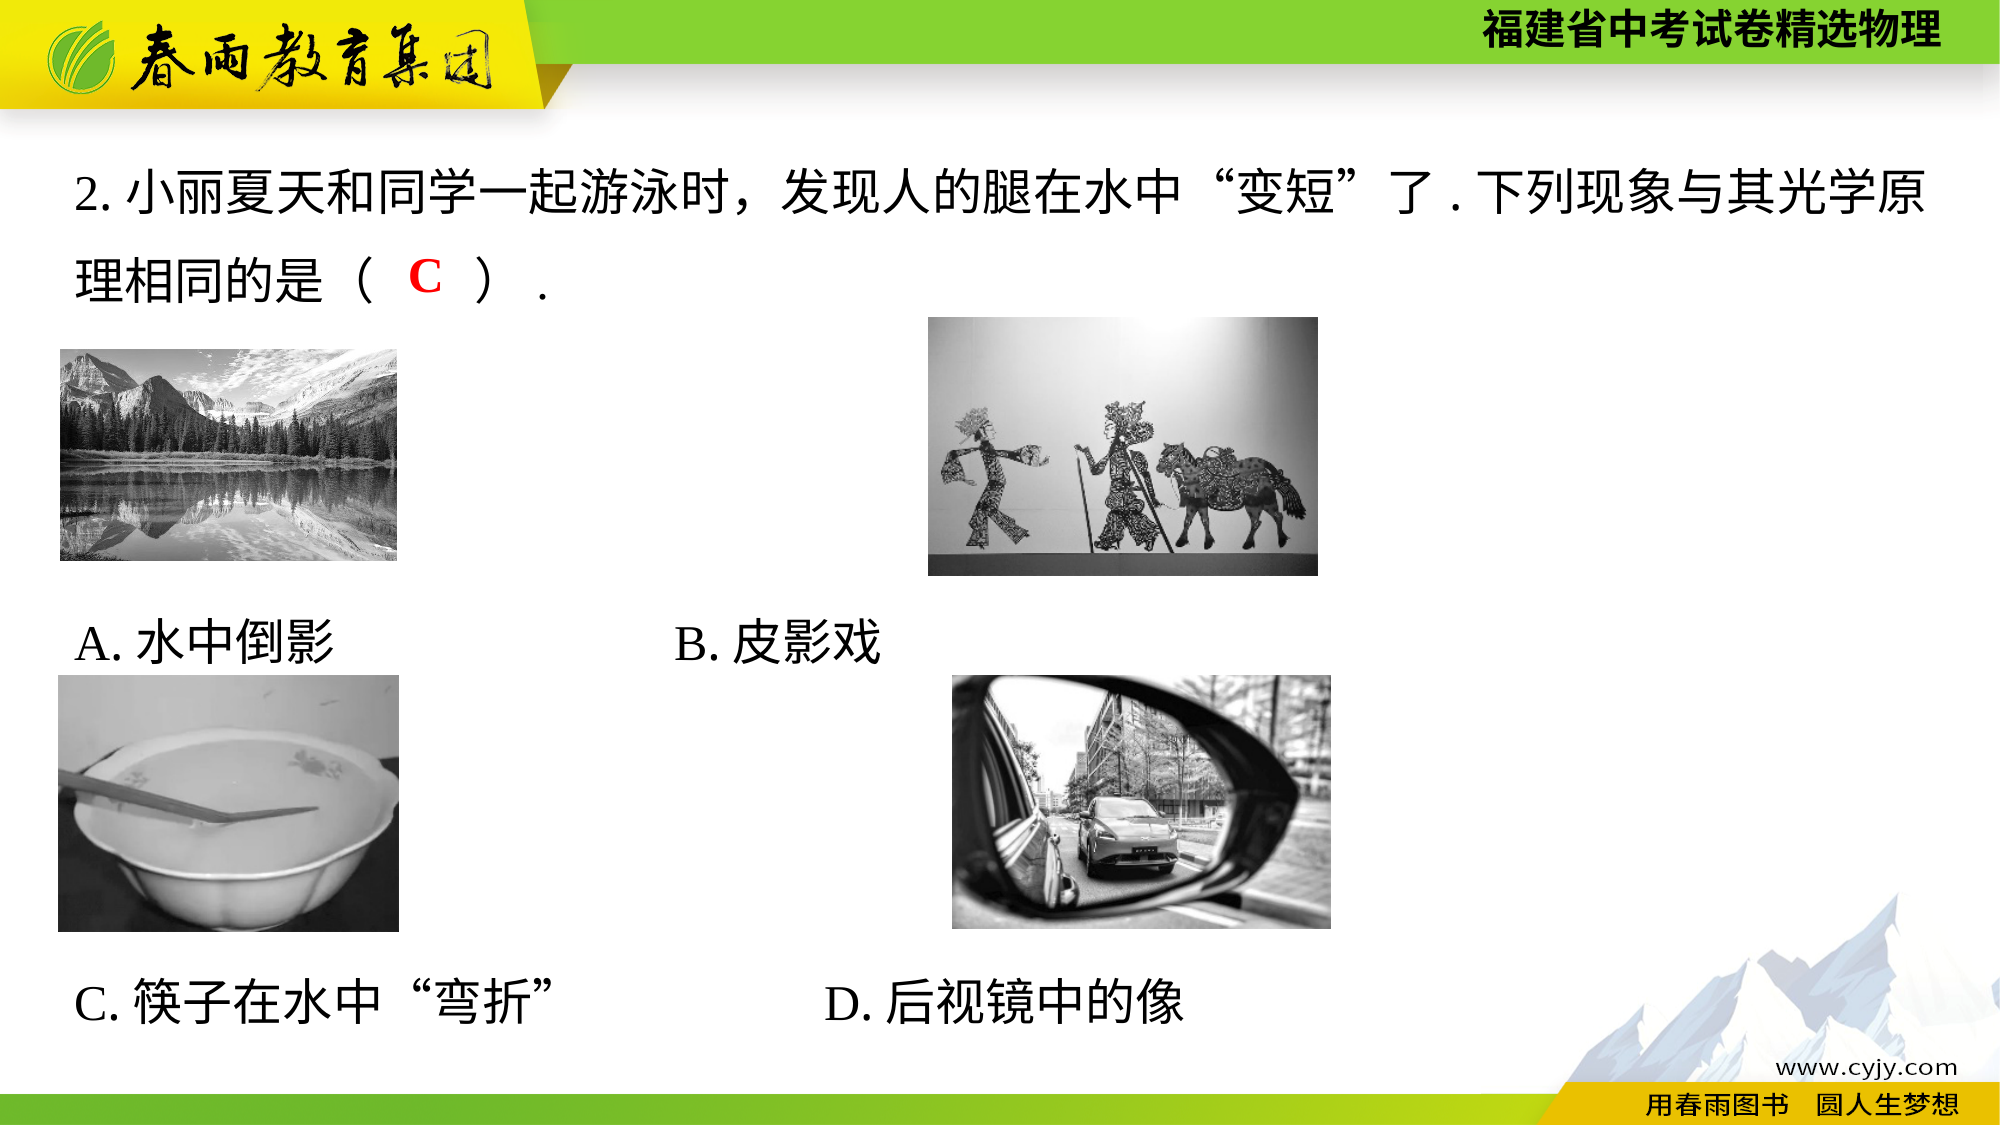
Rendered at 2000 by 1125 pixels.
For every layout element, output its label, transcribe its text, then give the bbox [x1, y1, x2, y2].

picture [0, 0, 2000, 1125]
text_box C [393, 234, 459, 310]
list 2.小丽夏天和同学一起游泳时，发现人的腿在水中“变短”了.下列现象与其光学原理相同的是（ ）. A.水中倒影 B.皮影戏 C.筷子在水中“弯折” D.后视镜中的像 [59, 122, 1944, 1047]
